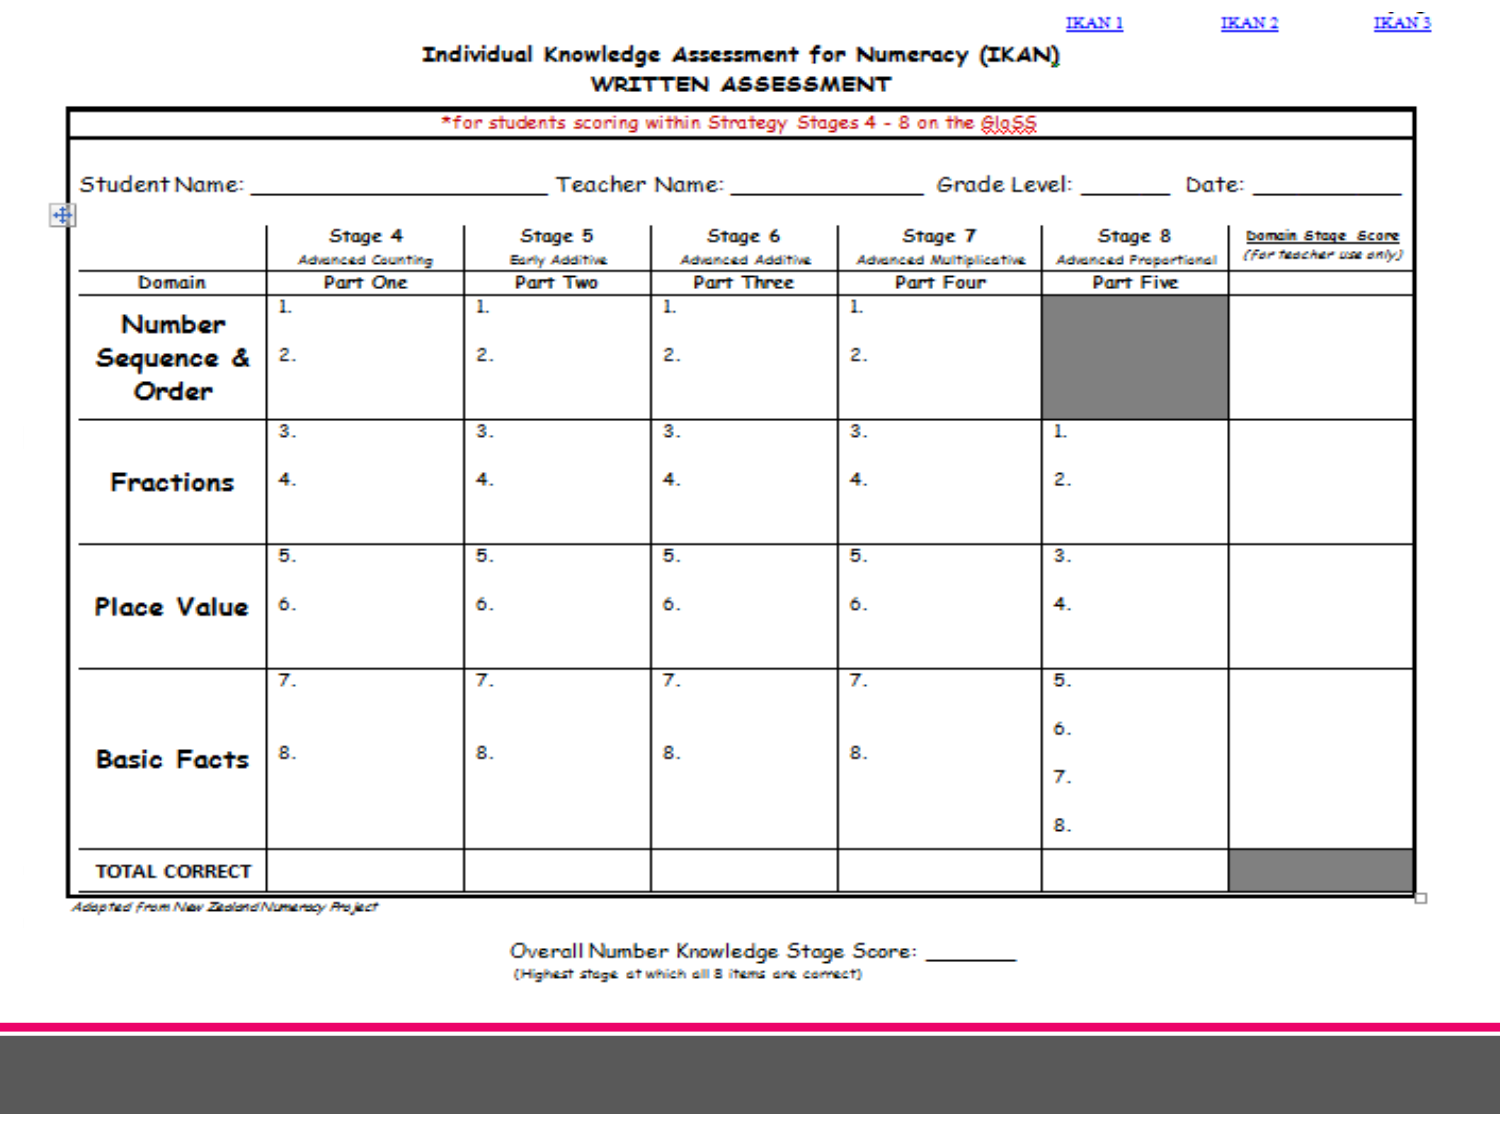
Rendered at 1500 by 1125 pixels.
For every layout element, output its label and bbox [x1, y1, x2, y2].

picture [19, 8, 1500, 988]
